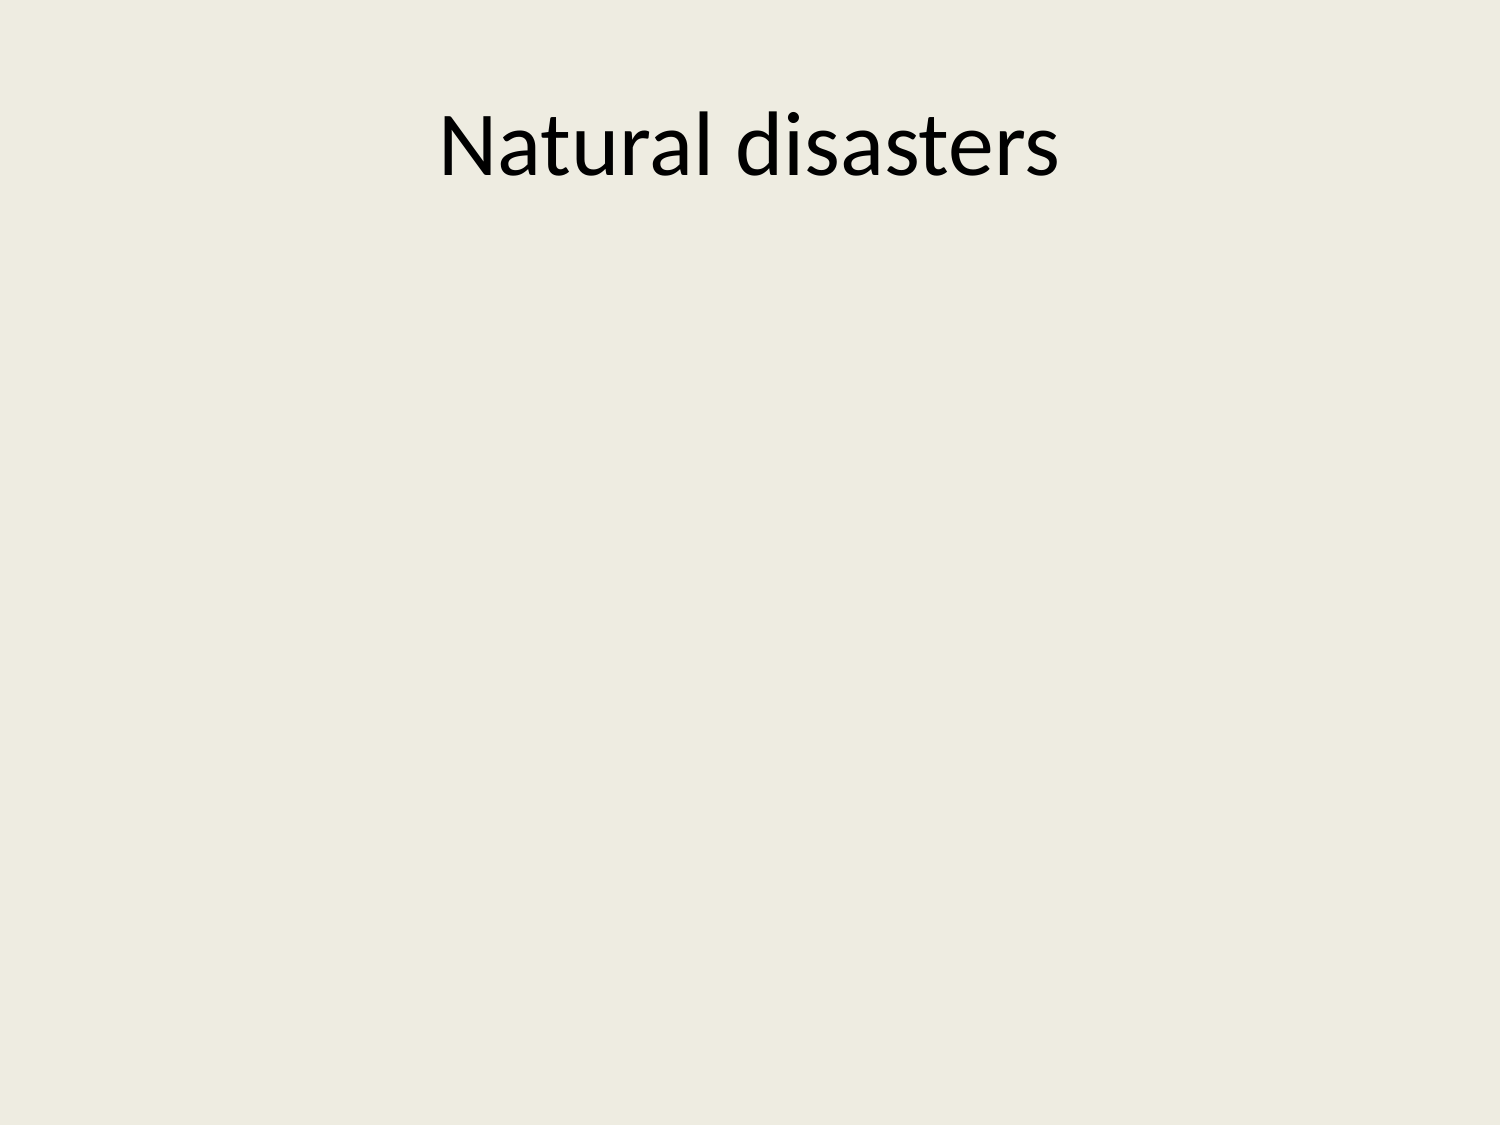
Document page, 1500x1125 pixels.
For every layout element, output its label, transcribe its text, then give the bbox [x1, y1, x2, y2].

title Natural disasters [75, 45, 1425, 233]
